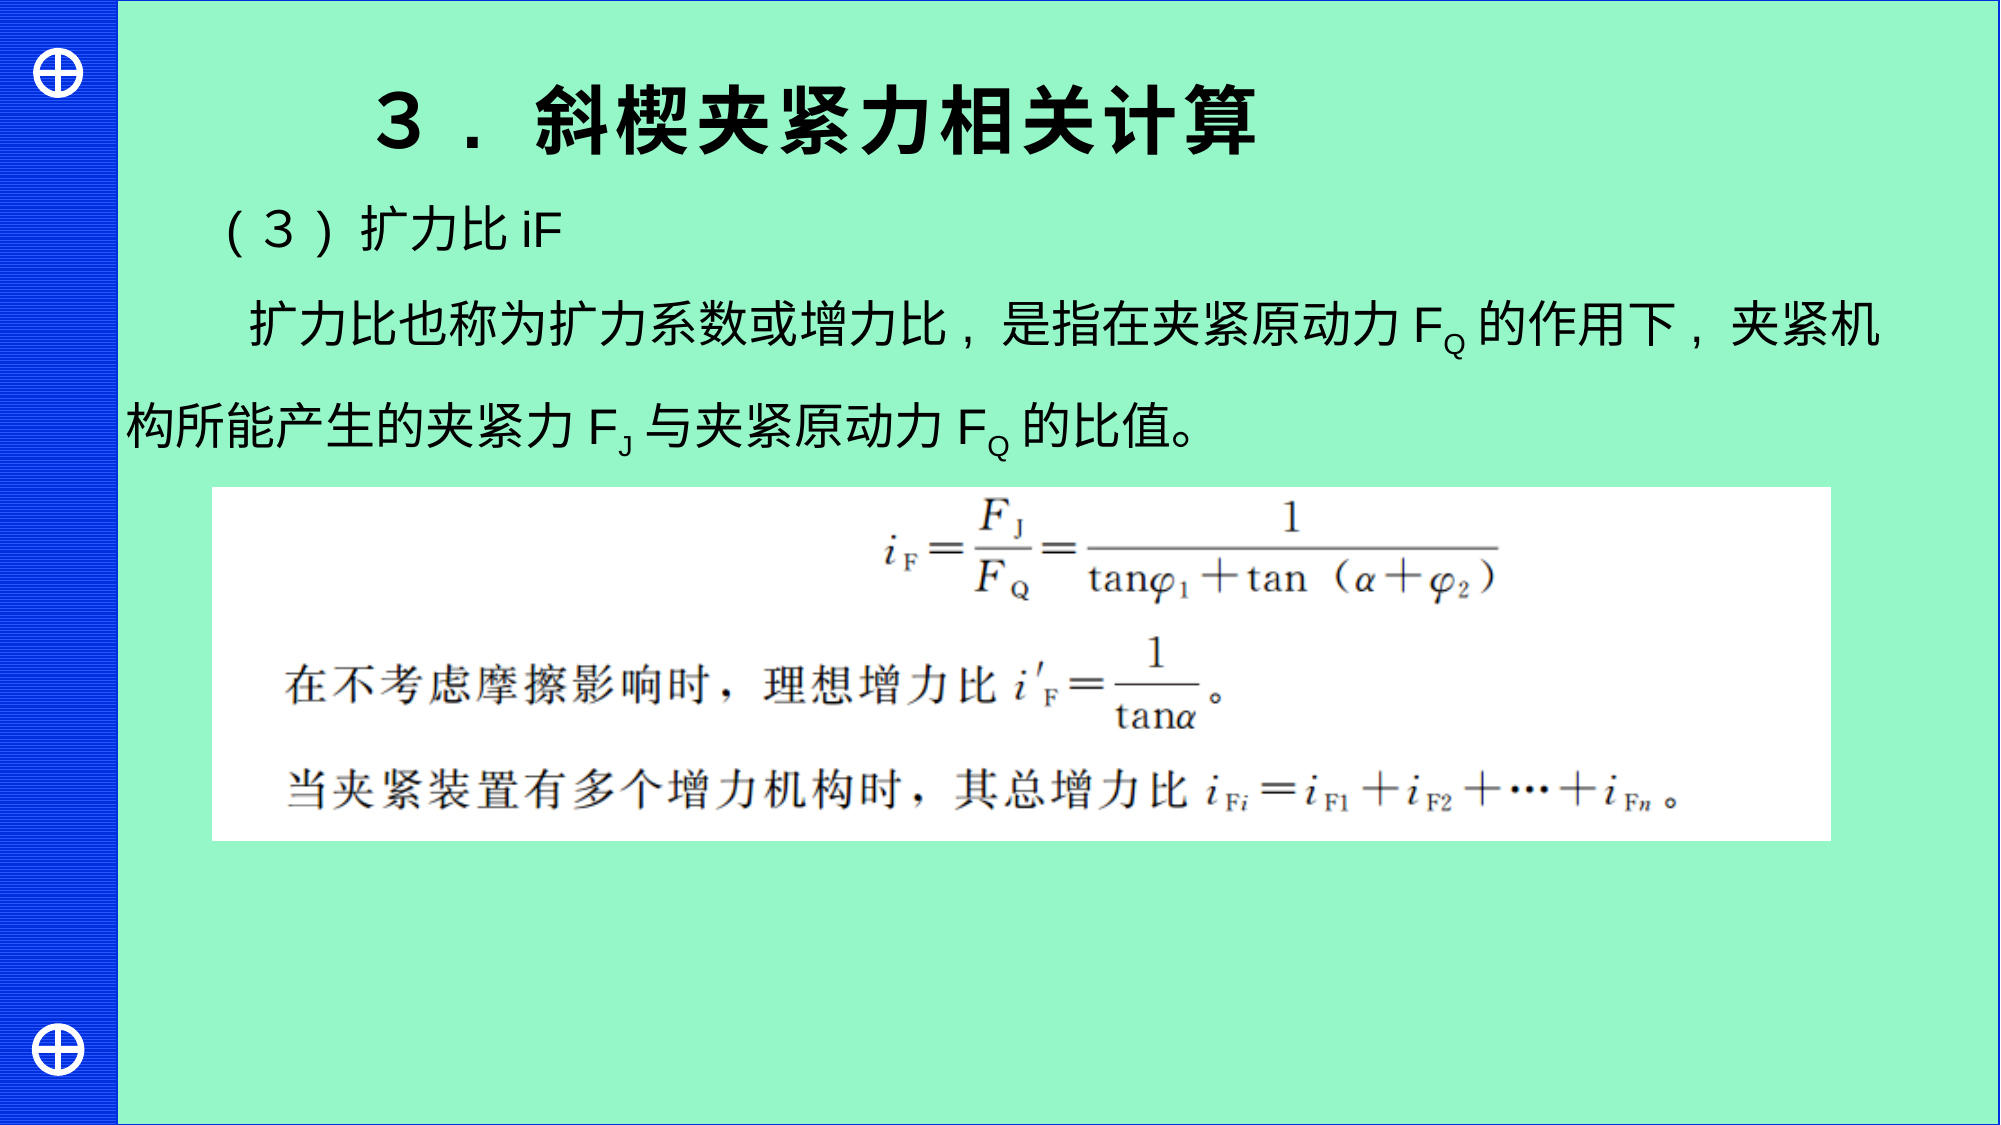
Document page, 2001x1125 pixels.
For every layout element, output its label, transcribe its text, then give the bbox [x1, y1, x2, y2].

text_box ３. 斜楔夹紧力相关计算 [144, 50, 1432, 160]
picture [212, 487, 1831, 841]
text_box (３) 扩力比iF 扩力比也称为扩力系数或增力比, 是指在夹紧原动力FQ的作用下, 夹紧机构所能产生的夹紧力FJ与夹紧原动力FQ的比值。 [111, 160, 1932, 640]
